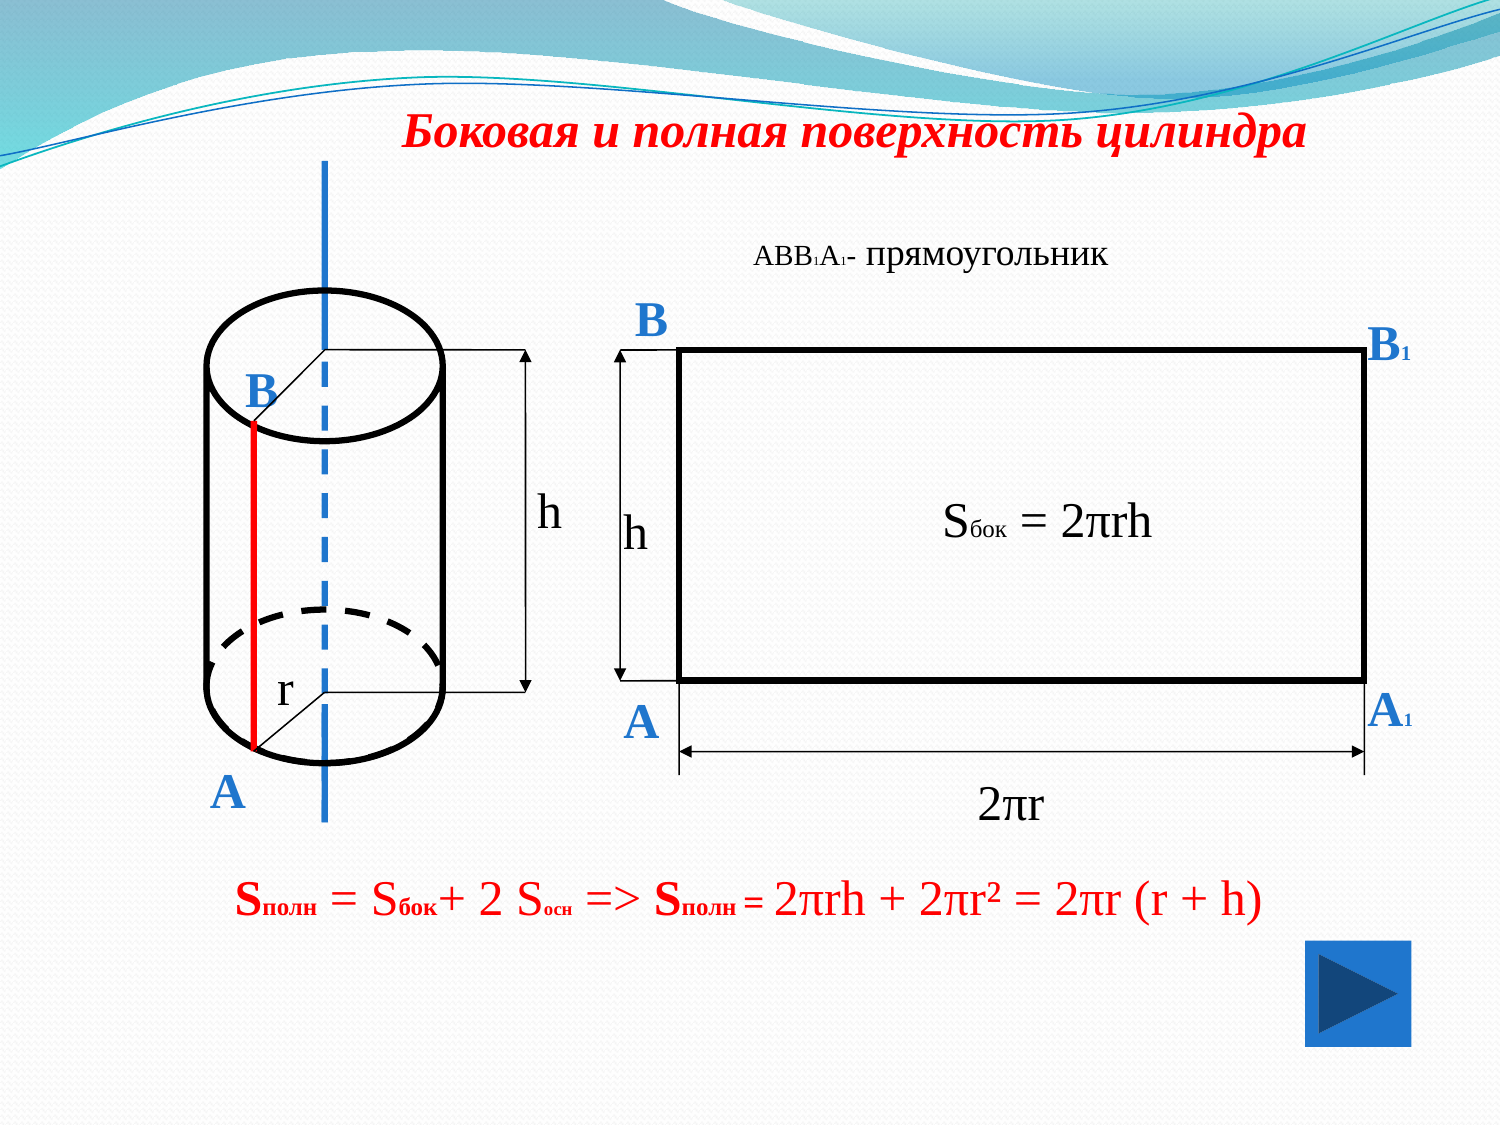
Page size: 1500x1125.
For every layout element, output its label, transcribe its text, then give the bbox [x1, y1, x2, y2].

text_box h [608, 491, 664, 567]
text_box А [608, 680, 675, 756]
text_box [1305, 940, 1412, 1047]
text_box [613, 567, 627, 681]
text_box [194, 160, 578, 827]
text_box [679, 349, 1365, 681]
text_box В [620, 279, 683, 354]
text_box [679, 745, 1365, 758]
text_box Боковая и полная поверхность цилиндра [387, 90, 1323, 165]
text_box [613, 349, 627, 491]
text_box А1 [1365, 668, 1429, 744]
text_box АВВ1А1- прямоугольник [738, 220, 1283, 280]
text_box Sбок = 2πrh [927, 479, 1168, 555]
text_box Sполн = Sбок+ 2 Sосн => Sполн = 2πrh + 2πr² = 2πr (r + h) [219, 857, 1290, 933]
text_box 2πr [962, 763, 1060, 839]
text_box А1 [1352, 681, 1364, 744]
text_box В1 [1352, 302, 1427, 378]
